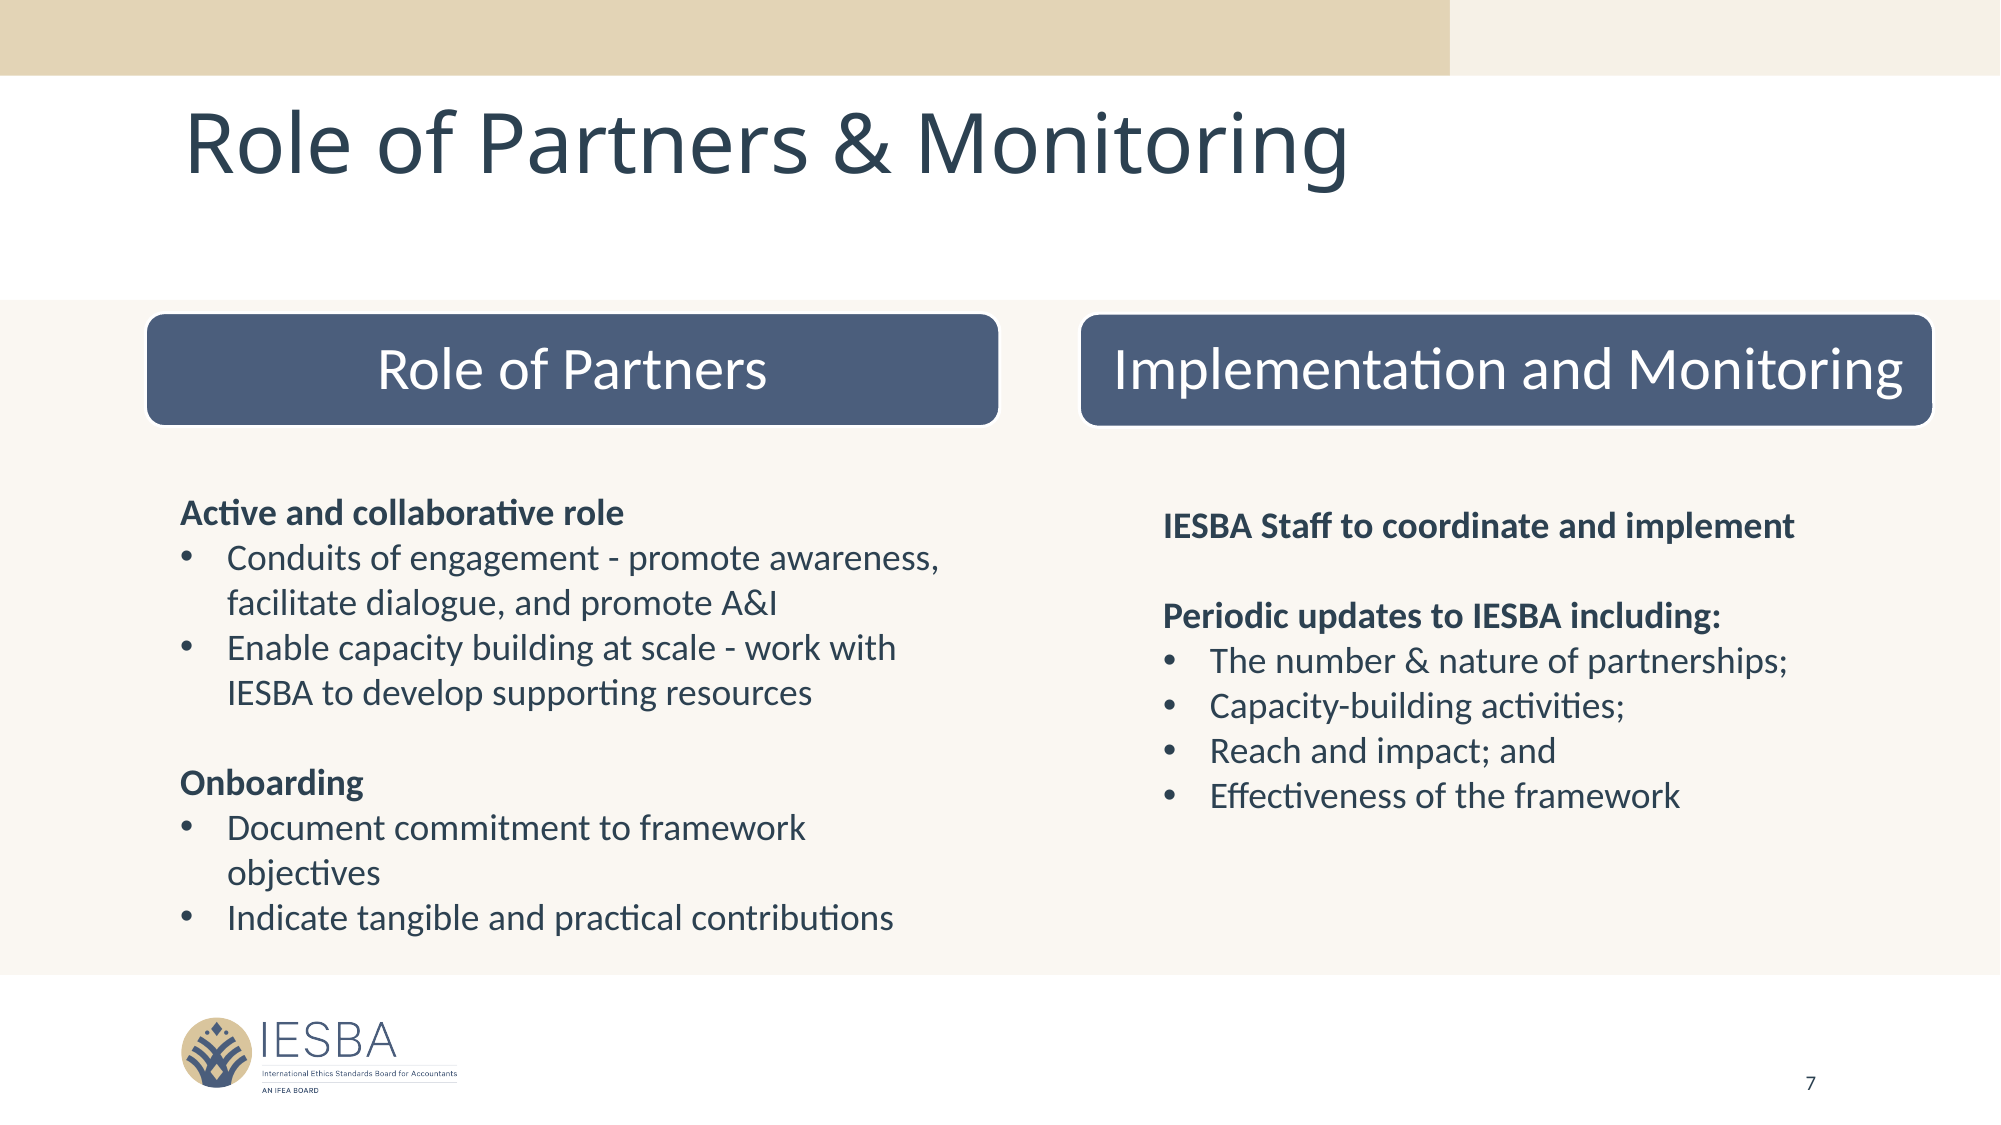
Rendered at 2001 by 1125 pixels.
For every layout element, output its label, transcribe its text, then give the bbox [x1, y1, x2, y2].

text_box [1078, 309, 1935, 431]
slide_number 7 [1760, 1039, 1832, 1125]
picture [168, 1043, 475, 1111]
list IESBA Staff to coordinate and implement Periodic updates to IESBA including: The number & nature of partnerships; Capacity-building activities; Reach and impact; and Effectiveness of the framework [1148, 431, 1907, 920]
title Role of Partners & Monitoring [168, 93, 1832, 150]
list Active and collaborative role Conduits of engagement - promote awareness, facilitate dialogue, and promote A&I Enable capacity building at scale - work with IESBA to develop supporting resources Onboarding Document commitment to framework objectives Indicate tangible and practical contributions [165, 435, 980, 1043]
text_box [144, 312, 1001, 428]
